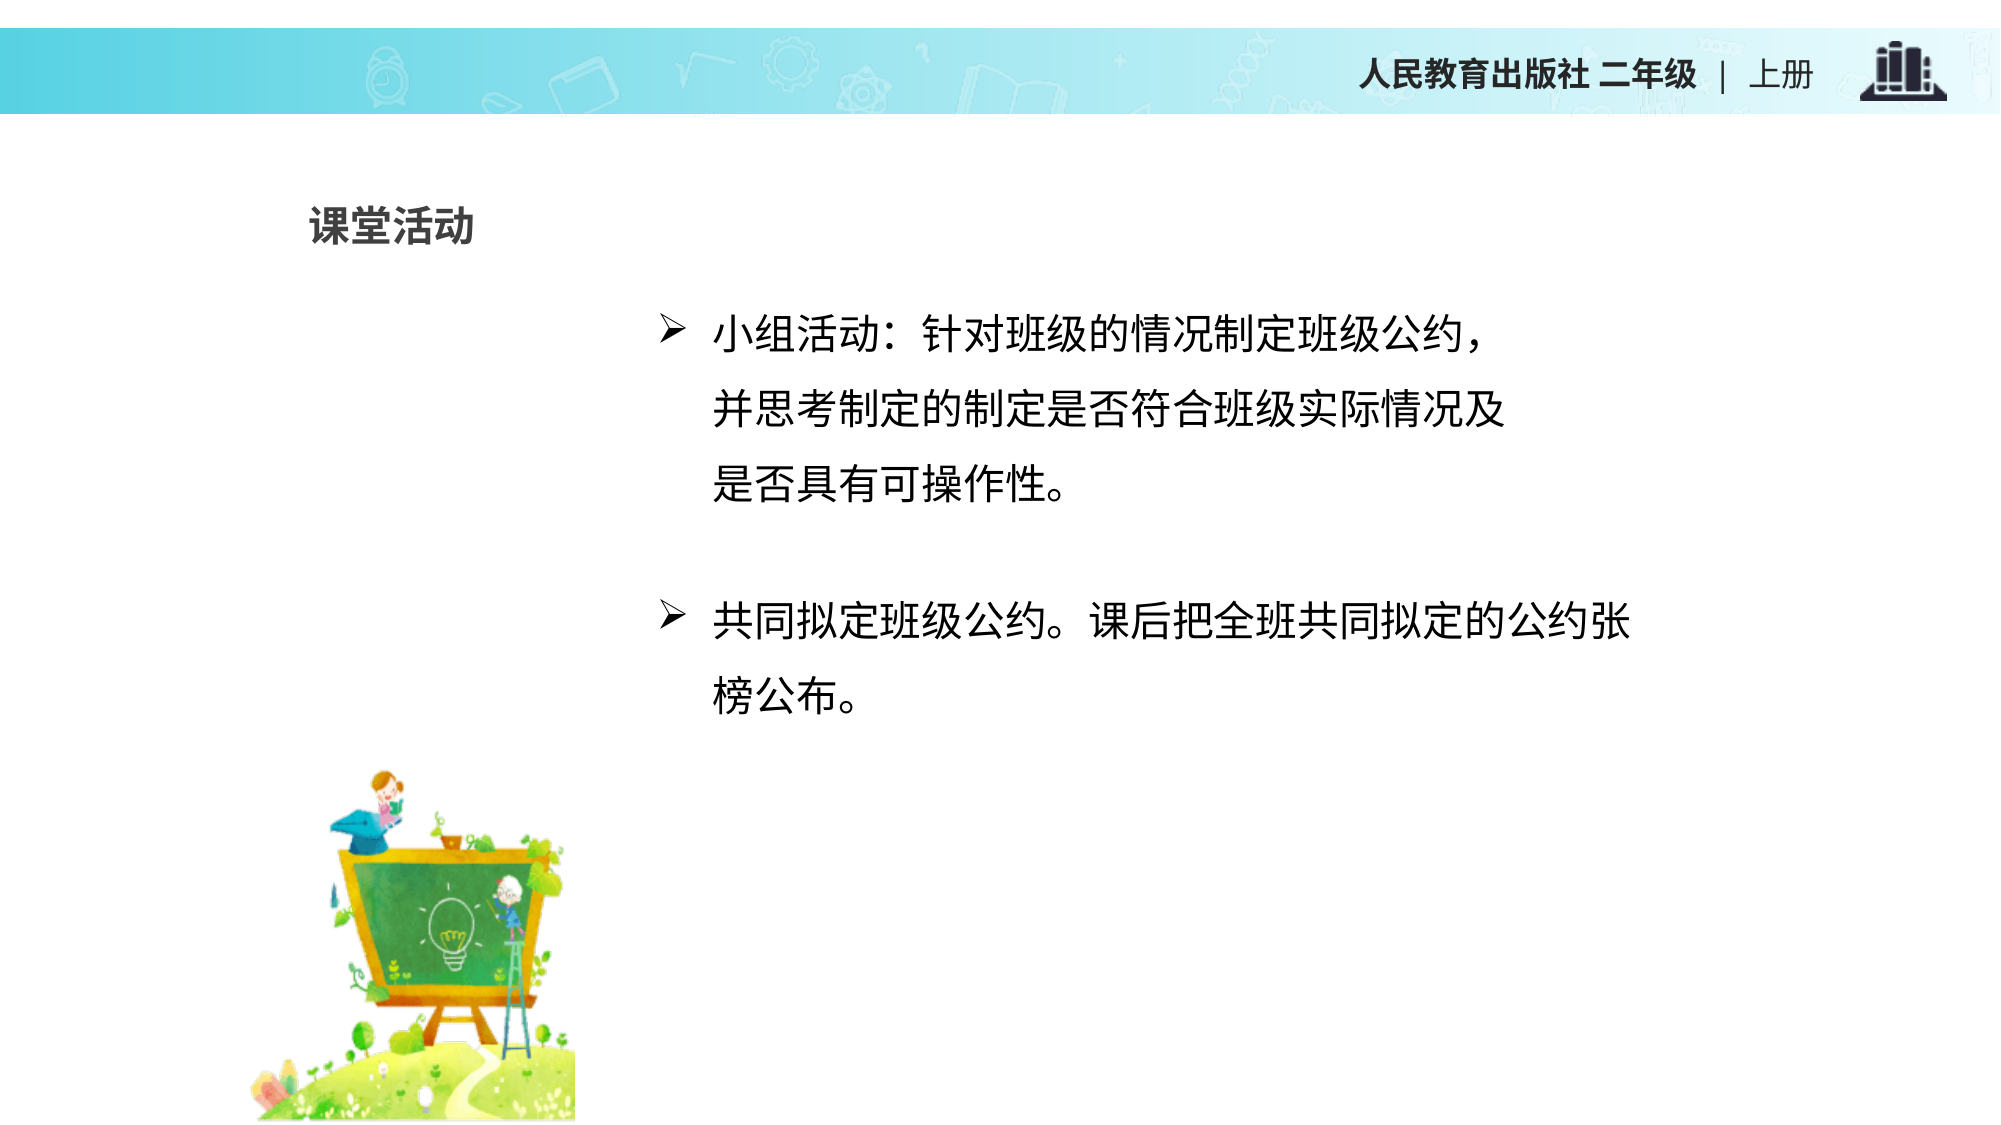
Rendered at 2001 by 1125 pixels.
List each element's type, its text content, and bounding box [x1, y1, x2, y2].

picture [128, 708, 575, 1125]
text_box 小组活动：针对班级的情况制定班级公约，并思考制定的制定是否符合班级实际情况及是否具有可操作性。 [641, 275, 1540, 516]
picture [366, 31, 2000, 117]
text_box 共同拟定班级公约。课后把全班共同拟定的公约张榜公布。 [641, 562, 1656, 728]
text_box 课堂活动 [293, 192, 491, 257]
